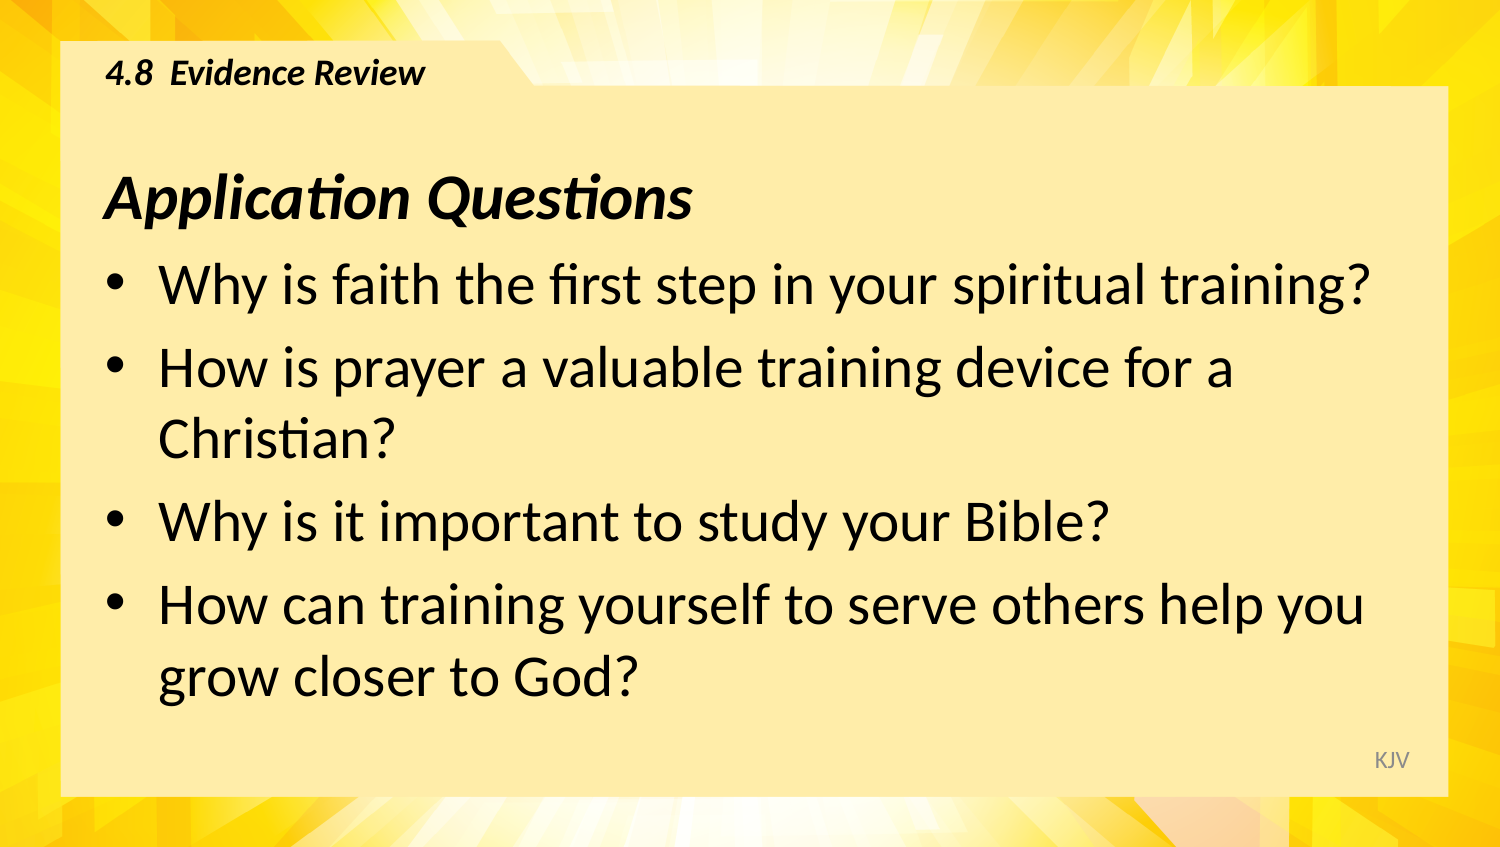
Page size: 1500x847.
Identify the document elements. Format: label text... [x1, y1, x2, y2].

title 4.8 Evidence Review [89, 33, 1420, 108]
picture [0, 0, 1500, 847]
footer KJV [950, 736, 1425, 782]
list Application Questions Why is faith the first step in your spiritual training? How is prayer a valuable training device for a Christian? Why is it important to study your Bible? How can training yourself to serve others help you grow closer to God? [89, 141, 1403, 722]
